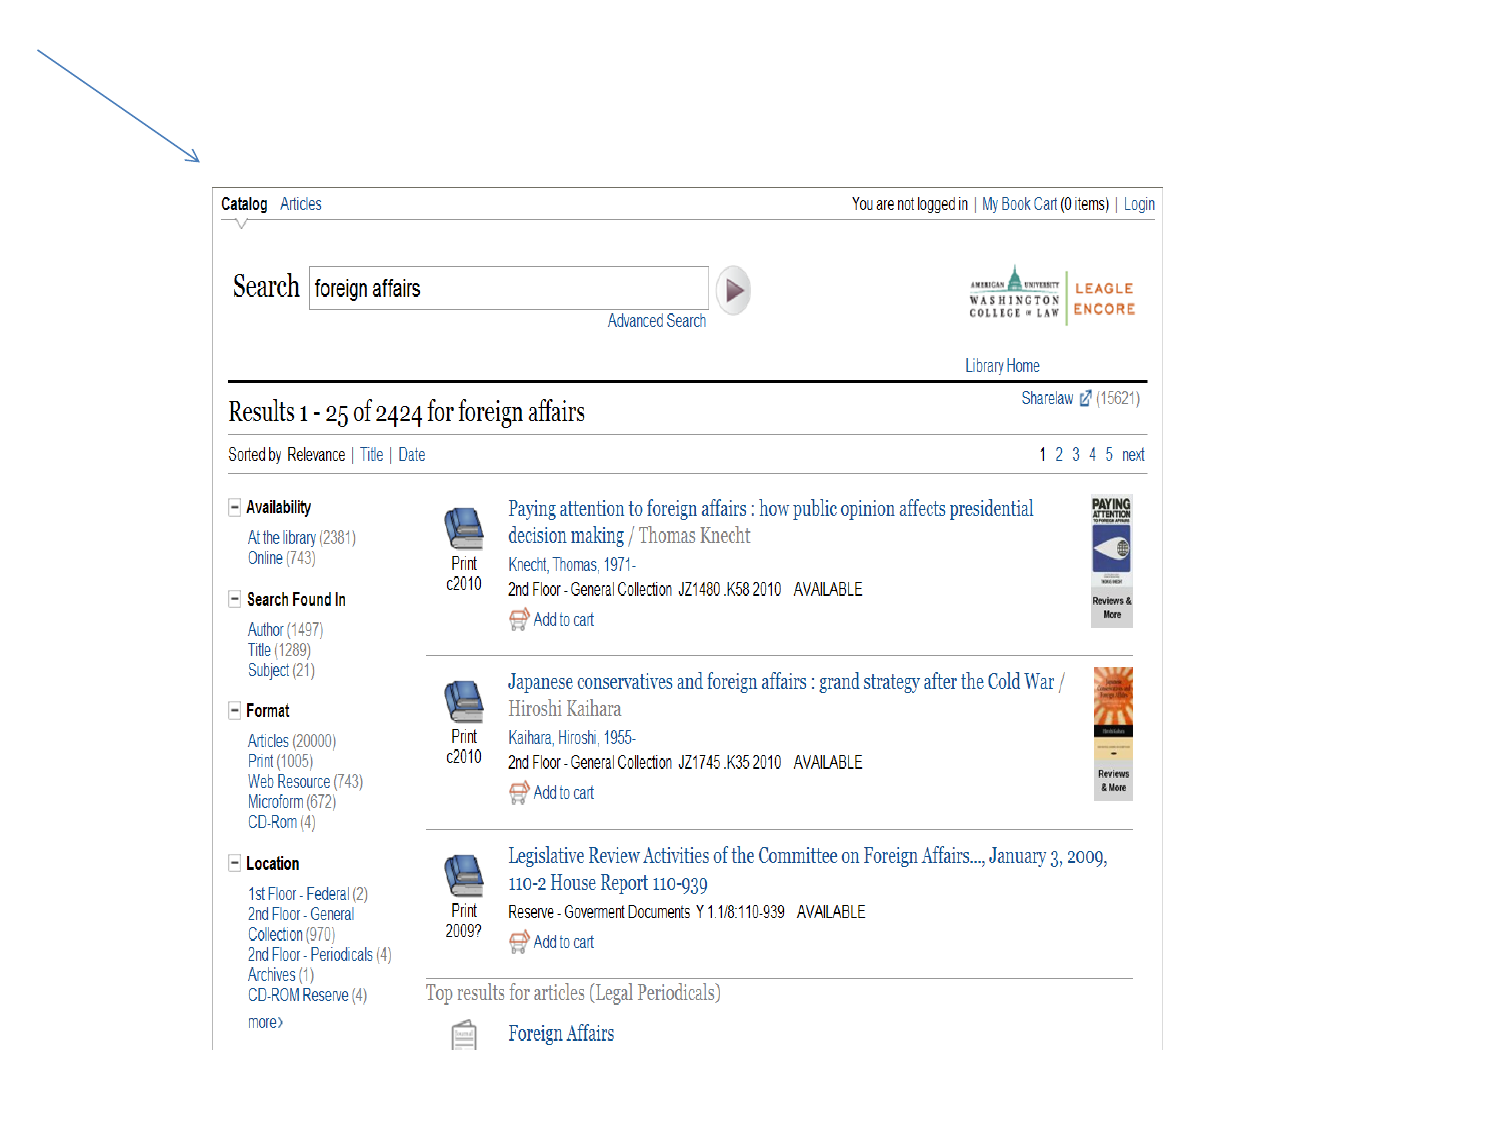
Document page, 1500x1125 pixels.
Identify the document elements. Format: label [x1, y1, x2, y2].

text_box [37, 49, 201, 163]
picture [212, 187, 1163, 1051]
